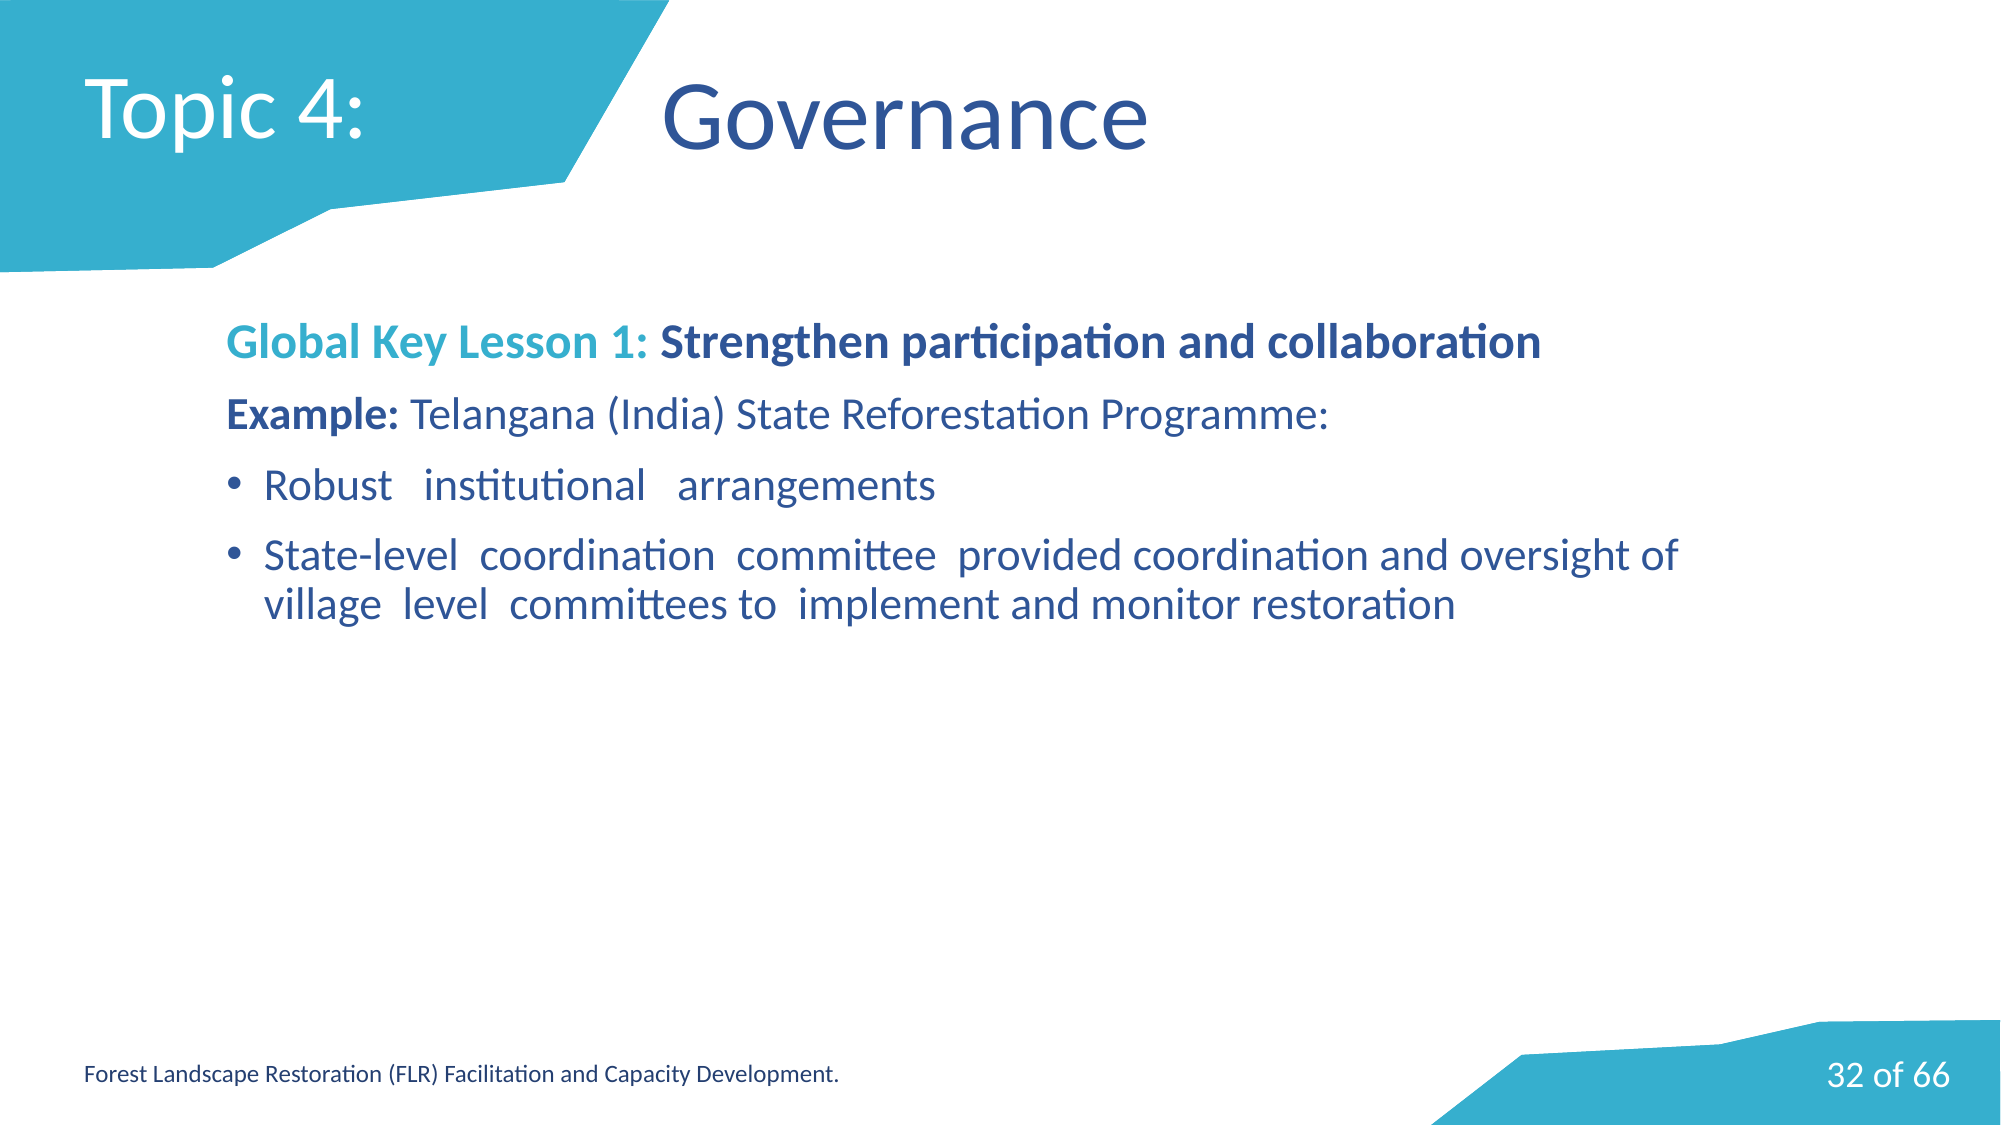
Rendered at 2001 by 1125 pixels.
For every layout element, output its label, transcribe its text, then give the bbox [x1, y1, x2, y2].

list Global Key Lesson 1: Strengthen participation and collaboration Example: Telangana (India) State Reforestation Programme: Robust institutional arrangements State-level coordination committee provided coordination and oversight of village level committees to implement and monitor restoration [211, 307, 1807, 1022]
text_box Governance [646, 42, 1937, 178]
slide_number 32 of 66 [1759, 1042, 1966, 1103]
footer Forest Landscape Restoration (FLR) Facilitation and Capacity Development. [69, 1042, 1270, 1103]
text_box Image caption Photo: [image source information] [34, 1040, 897, 1106]
title Topic 4: [69, 0, 765, 218]
